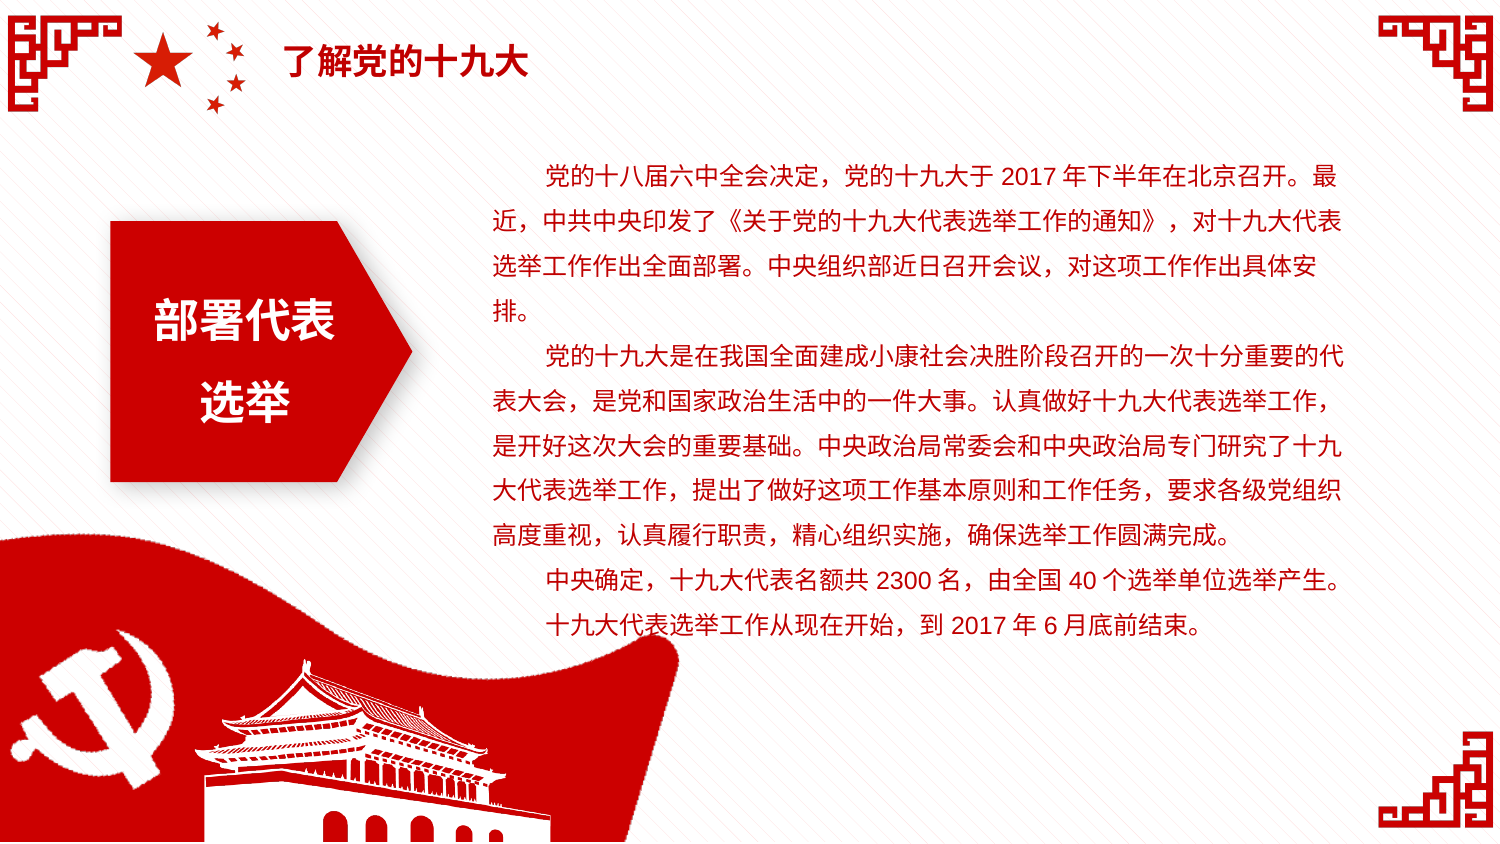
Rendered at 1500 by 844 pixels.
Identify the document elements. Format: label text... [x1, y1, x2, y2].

picture [0, 482, 737, 842]
text_box 部署代表 选举 [123, 256, 368, 437]
text_box 党的十八届六中全会决定，党的十九大于2017年下半年在北京召开。最近，中共中央印发了《关于党的十九大代表选举工作的通知》，对十九大代表选举工作作出全面部署。中央组织部近日召开会议，对这项工作作出具体安排。 党的十九大是在我国全面建成小康社会决胜阶段召开的一次十分重要的代表大会，是党和国家政治生活中的一件大事。认真做好十九大代表选举工作，是开好这次大会的重要基础。中央政治局常委会和中央政治局专门研究了十九大代表选举工作，提出了做好这项工作基本原则和工作任务，要求各级党组织高度重视，认真履行职责，精心组织实施，确保选举工作圆满完成。 中央确定，十九大代表名额共2300名，由全国40个选举单位选举产生。 十九大代表选举工作从现在开始，到2017年6月底前结束。 [478, 138, 1376, 647]
text_box [108, 219, 366, 485]
picture [1370, 0, 1500, 130]
picture [0, 0, 254, 132]
picture [1370, 713, 1500, 844]
text_box [368, 270, 415, 433]
text_box 了解党的十九大 [266, 32, 546, 90]
